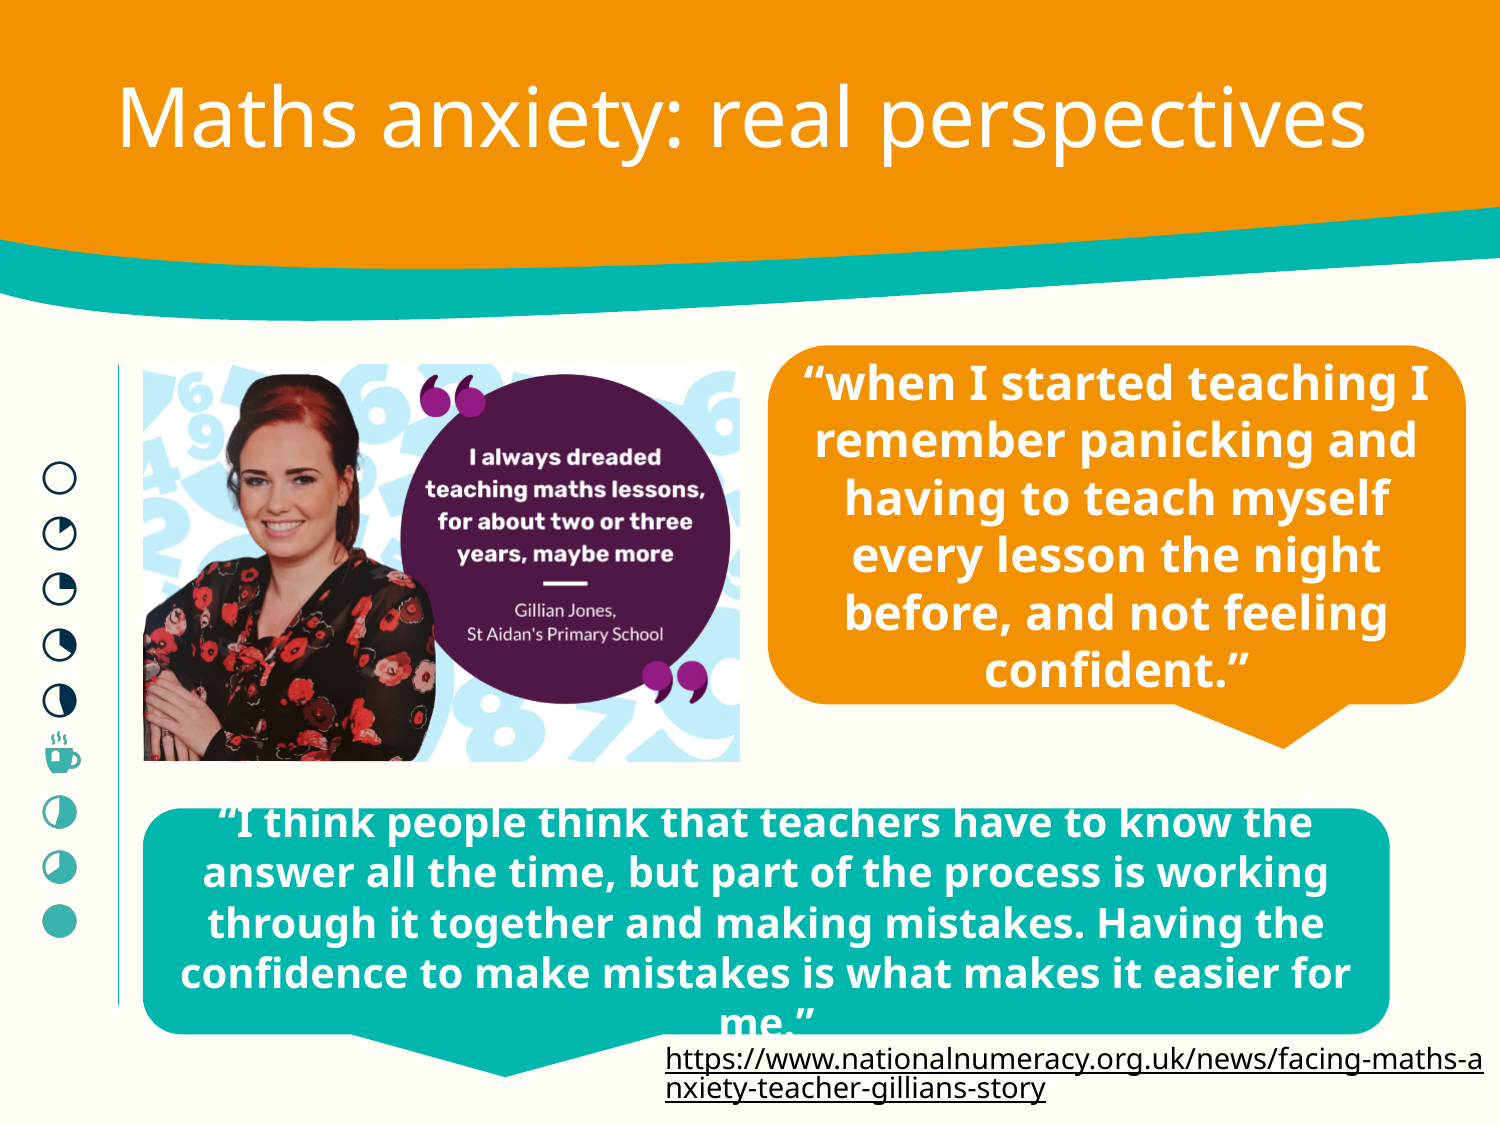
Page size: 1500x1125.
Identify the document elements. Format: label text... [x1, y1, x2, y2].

picture [38, 846, 81, 888]
picture [38, 679, 81, 722]
picture [38, 512, 81, 555]
picture [38, 900, 81, 942]
picture [38, 457, 81, 499]
picture [38, 791, 81, 833]
text_box https://www.nationalnumeracy.org.uk/news/facing-maths-anxiety-teacher-gillians-story [650, 1033, 1500, 1123]
list Maths anxiety: real perspectives [100, 67, 1411, 258]
text_box “when I started teaching I remember panicking and having to teach myself every lesson the night before, and not feeling confident.” [767, 345, 1466, 750]
picture [36, 725, 90, 779]
text_box “I think people think that teachers have to know the answer all the time, but part of the process is working through it together and making mistakes. Having the confidence to make mistakes is what makes it easier for me.” [142, 808, 1390, 1078]
picture [38, 568, 81, 610]
picture [143, 363, 740, 762]
picture [38, 624, 81, 666]
